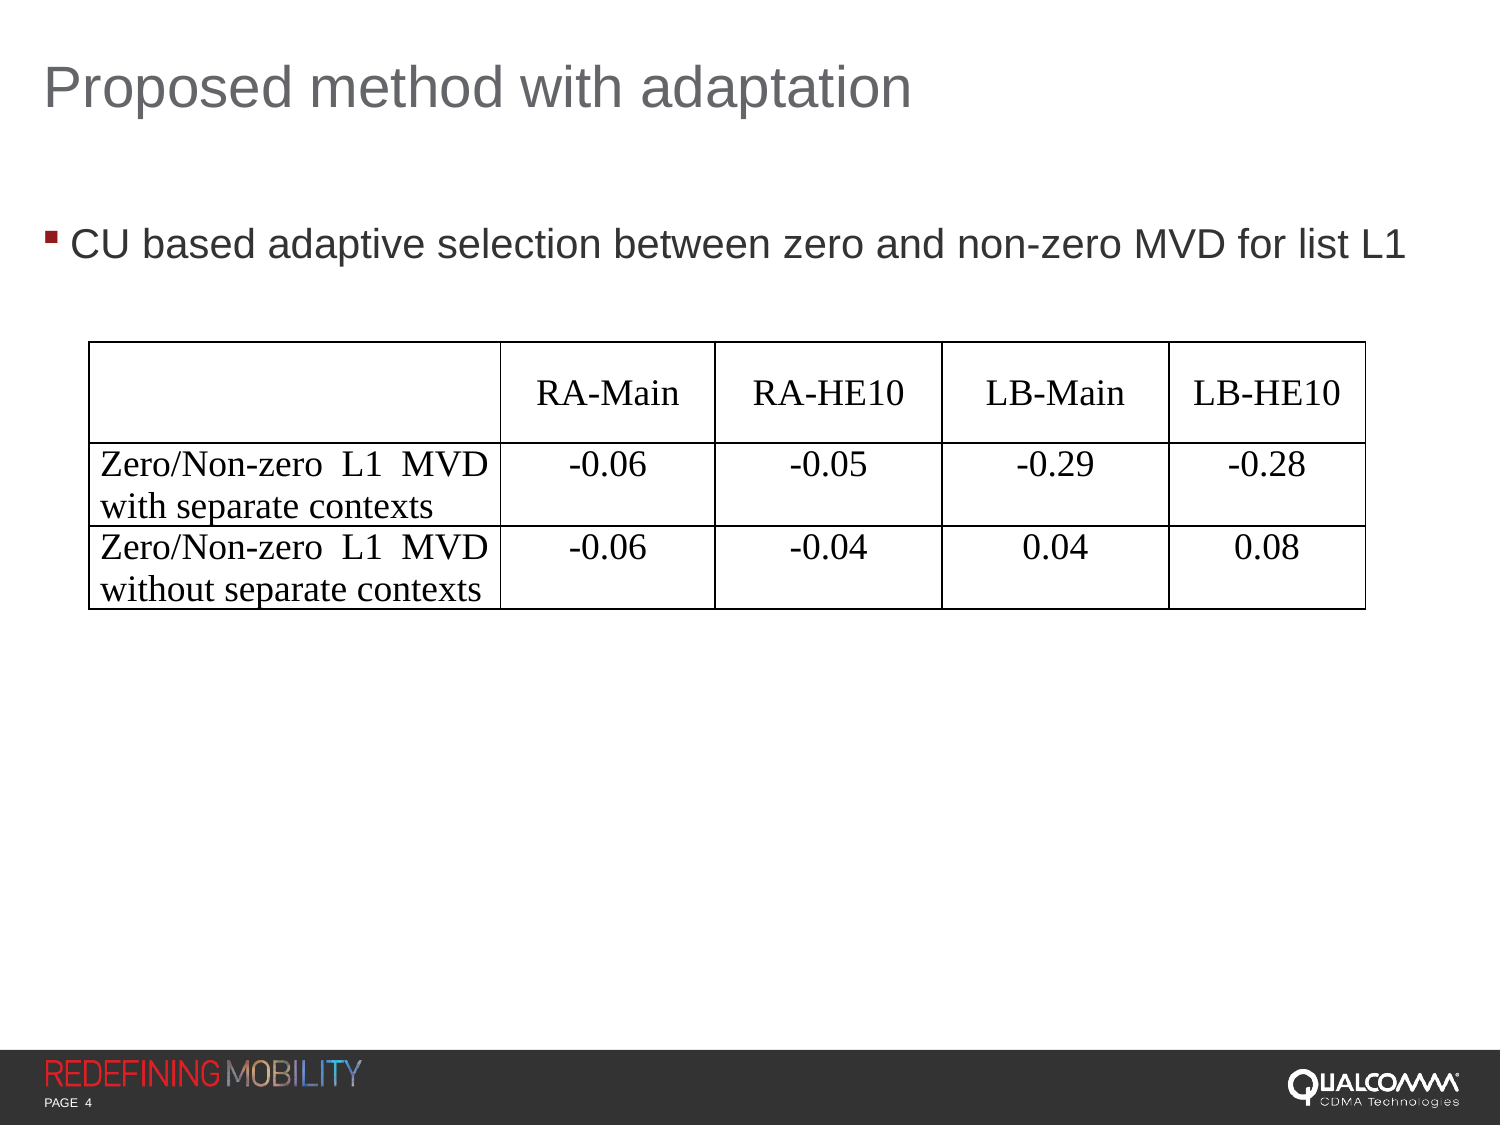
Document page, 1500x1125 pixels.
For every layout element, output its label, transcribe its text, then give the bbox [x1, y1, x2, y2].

table_cell 0.04 [943, 527, 1168, 608]
table_cell Zero/Non-zero L1 MVD with separate contexts [90, 444, 500, 525]
table_header RA-Main [501, 343, 714, 442]
table_cell -0.28 [1170, 444, 1365, 525]
table_cell -0.29 [943, 444, 1168, 525]
table_header LB-HE10 [1170, 343, 1365, 442]
table_cell -0.06 [501, 527, 714, 608]
title Proposed method with adaptation [28, 44, 1462, 138]
table_cell -0.06 [501, 444, 714, 525]
table_header [90, 343, 500, 442]
table_header RA-HE10 [716, 343, 941, 442]
picture [1278, 1058, 1478, 1114]
picture [30, 1048, 372, 1099]
list CU based adaptive selection between zero and non-zero MVD for list L1 [26, 148, 1475, 1021]
table_header LB-Main [943, 343, 1168, 442]
table_cell 0.08 [1170, 527, 1365, 608]
table_cell -0.05 [716, 444, 941, 525]
table_cell -0.04 [716, 527, 941, 608]
table_cell Zero/Non-zero L1 MVD without separate contexts [90, 527, 500, 608]
